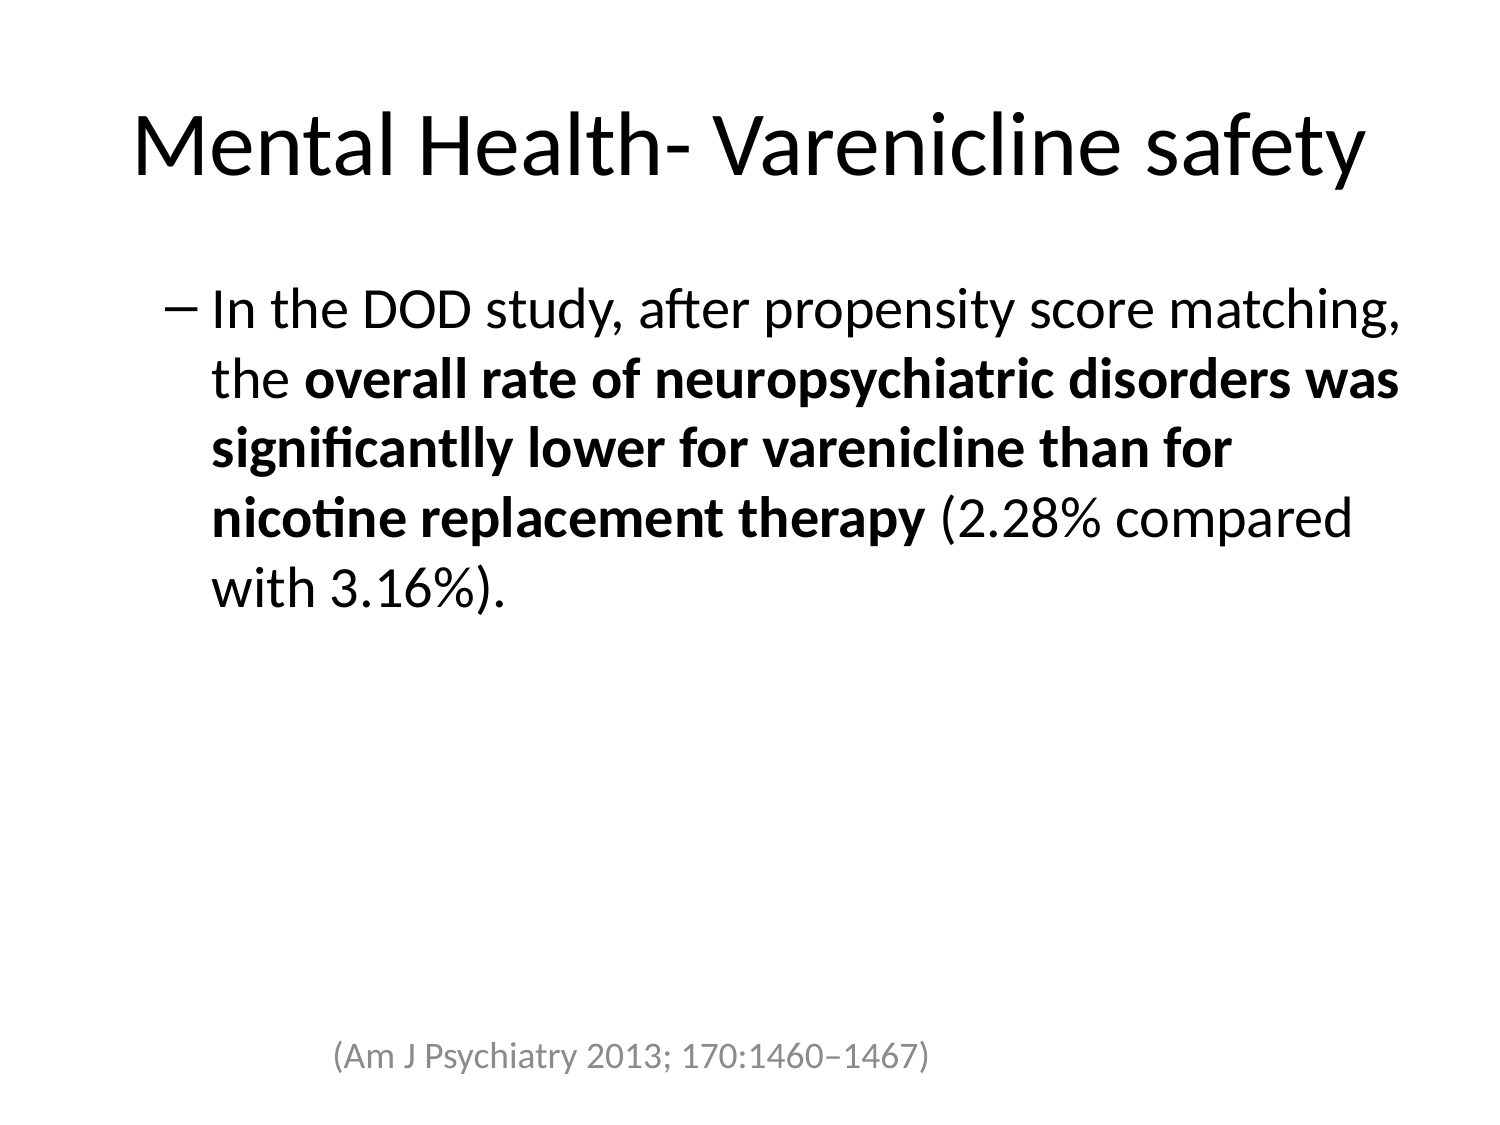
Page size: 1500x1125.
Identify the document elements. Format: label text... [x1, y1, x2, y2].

footer (Am J Psychiatry 2013; 170:1460–1467) [275, 1004, 988, 1103]
title Mental Health- Varenicline safety [75, 45, 1425, 233]
list In the DOD study, after propensity score matching, the overall rate of neuropsychiatric disorders was significantlly lower for varenicline than for nicotine replacement therapy (2.28% compared with 3.16%). [75, 262, 1425, 1005]
